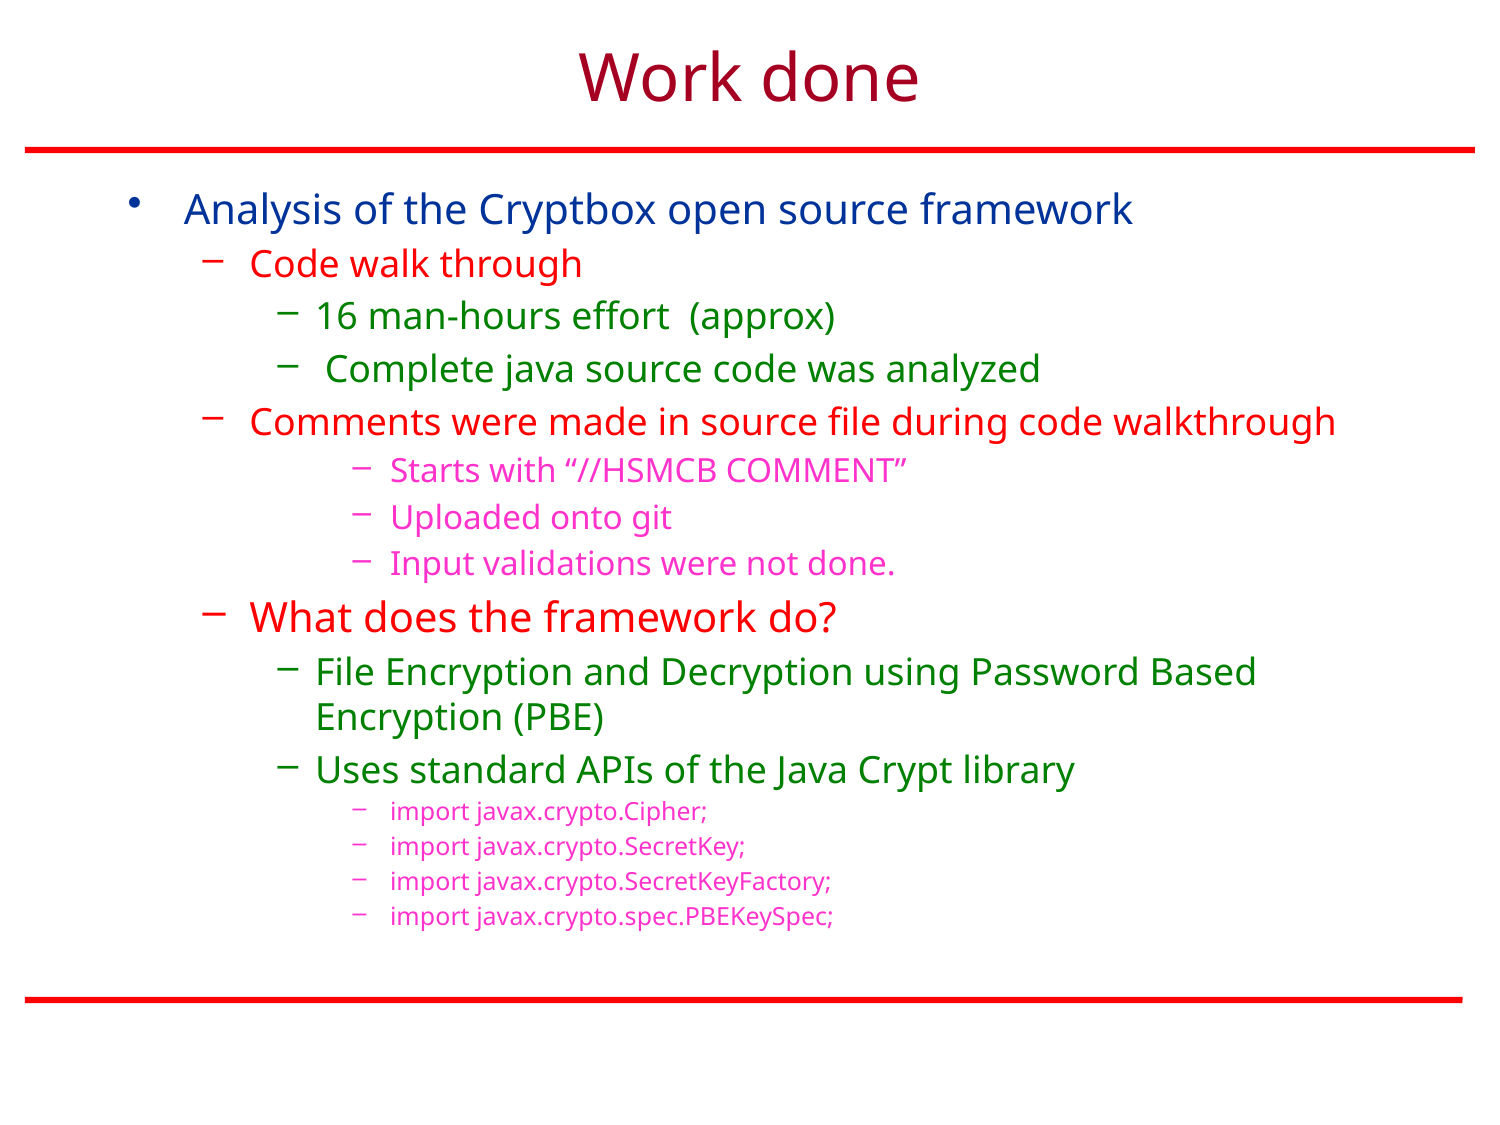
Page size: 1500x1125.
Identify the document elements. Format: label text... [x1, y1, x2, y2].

title Work done [112, 24, 1388, 126]
list Analysis of the Cryptbox open source framework Code walk through 16 man-hours effort (approx) Complete java source code was analyzed Comments were made in source file during code walkthrough Starts with “//HSMCB COMMENT” Uploaded onto git Input validations were not done. What does the framework do? File Encryption and Decryption using Password Based Encryption (PBE) Uses standard APIs of the Java Crypt library import javax.crypto.Cipher; import javax.crypto.SecretKey; import javax.crypto.SecretKeyFactory; import javax.crypto.spec.PBEKeySpec; [112, 174, 1451, 1051]
